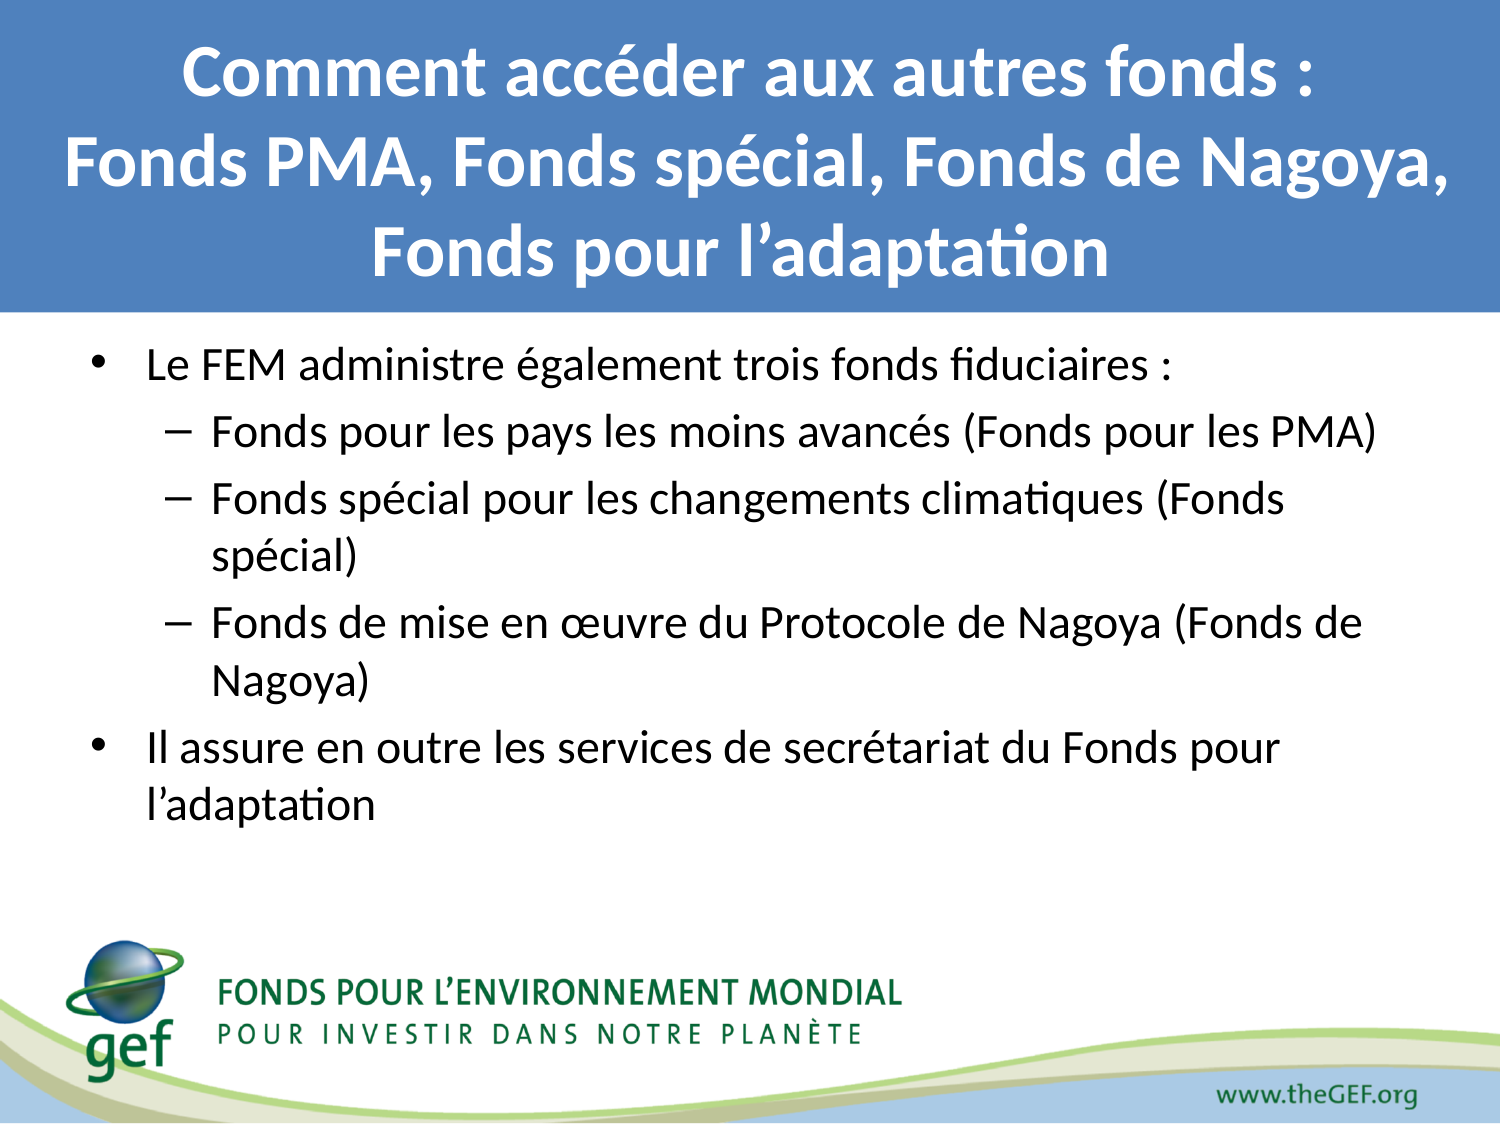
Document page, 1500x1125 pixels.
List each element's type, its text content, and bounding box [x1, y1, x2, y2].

picture [0, 912, 1500, 1125]
title Comment accéder aux autres fonds : Fonds PMA, Fonds spécial, Fonds de Nagoya, Fonds pour l’adaptation [0, 0, 1500, 313]
list Le FEM administre également trois fonds fiduciaires : Fonds pour les pays les moins avancés (Fonds pour les PMA) Fonds spécial pour les changements climatiques (Fonds spécial) Fonds de mise en œuvre du Protocole de Nagoya (Fonds de Nagoya) Il assure en outre les services de secrétariat du Fonds pour l’adaptation [74, 324, 1426, 1006]
